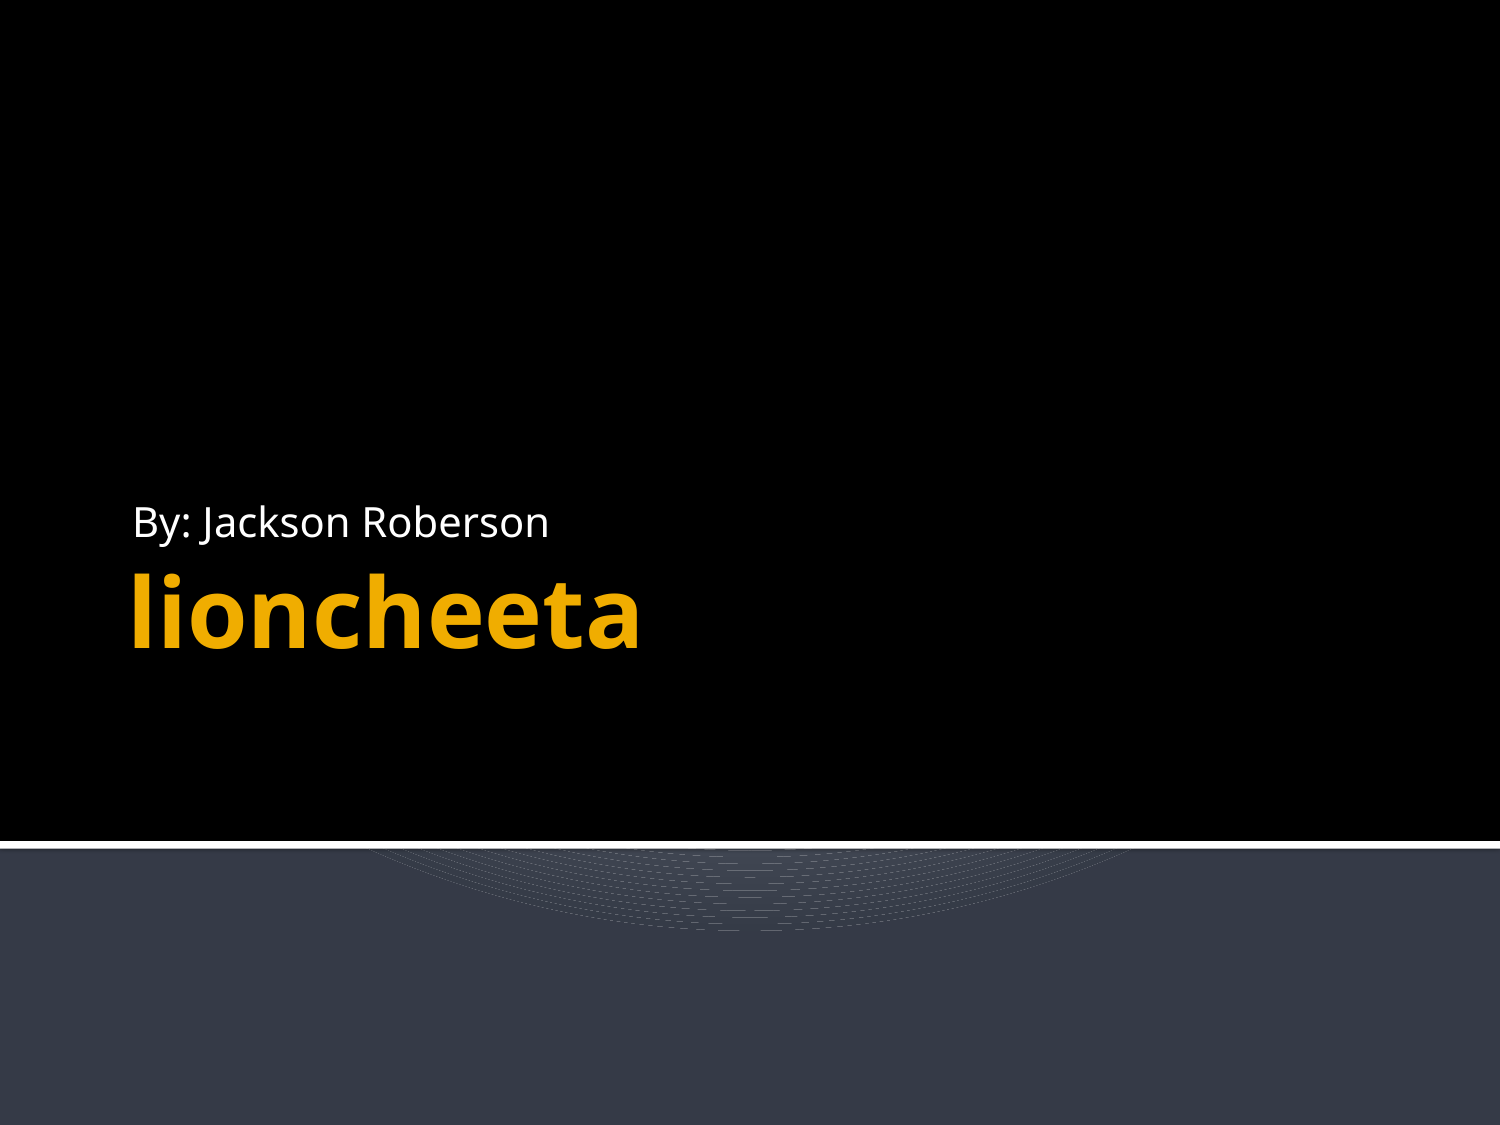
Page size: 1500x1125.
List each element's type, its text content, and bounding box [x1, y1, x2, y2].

subtitle By: Jackson Roberson [112, 299, 1438, 546]
title lioncheeta [112, 550, 1438, 825]
